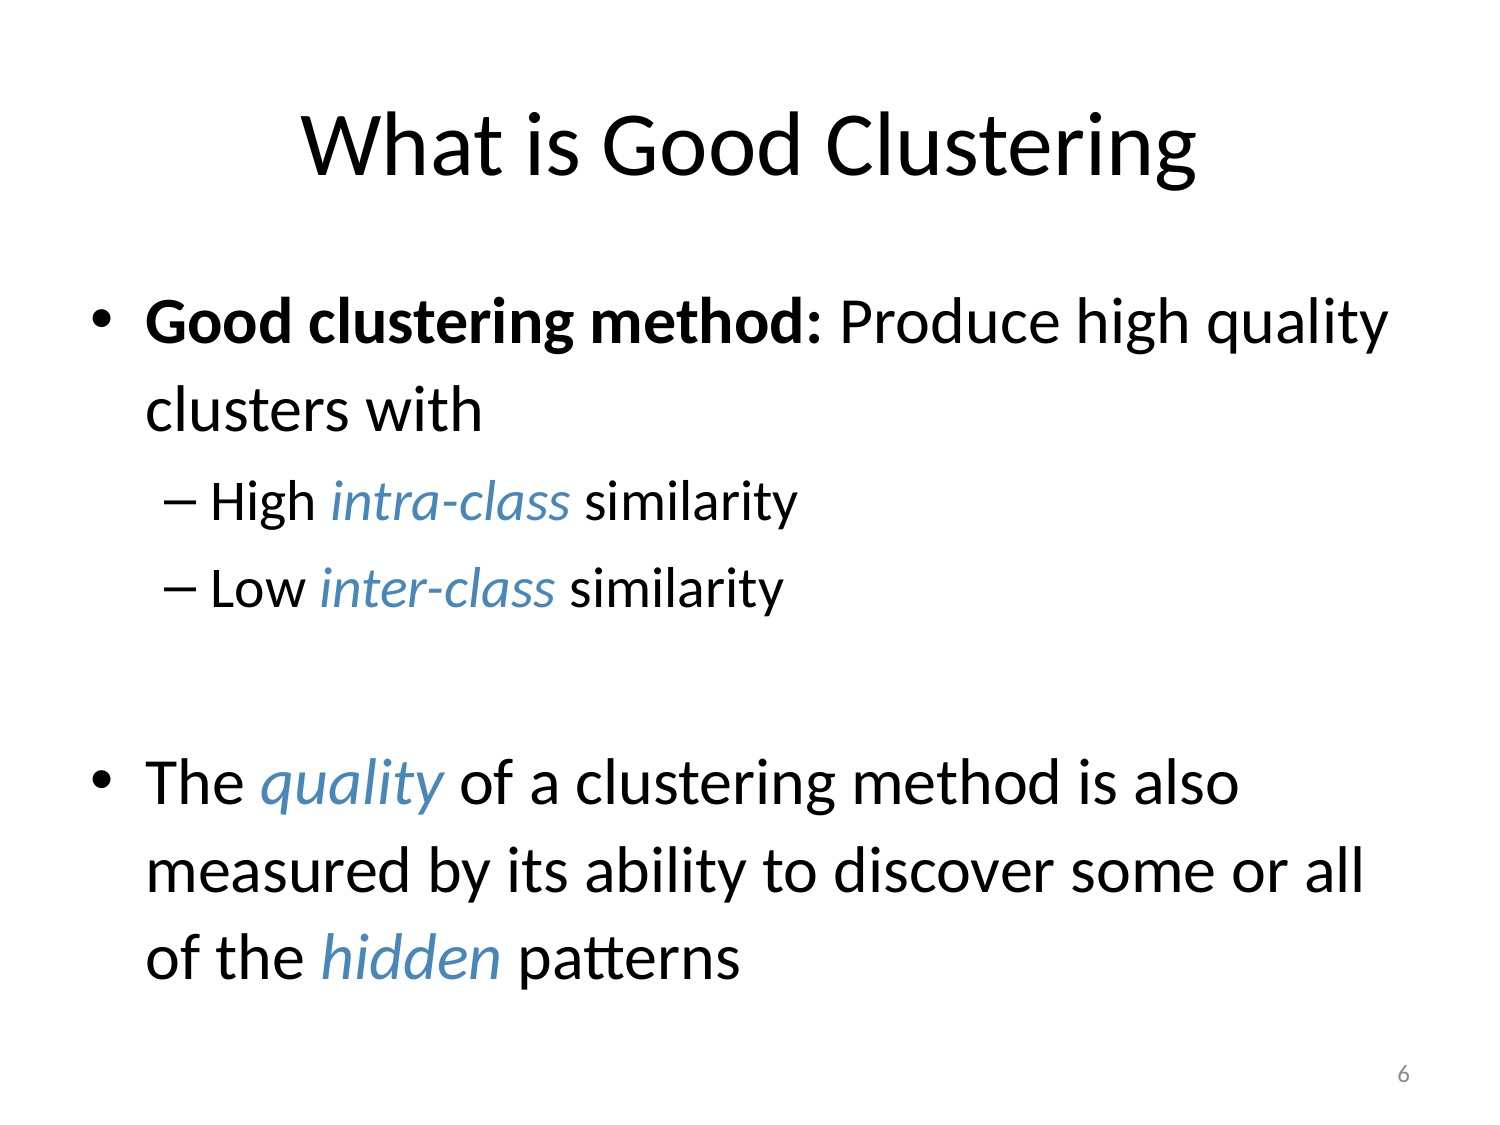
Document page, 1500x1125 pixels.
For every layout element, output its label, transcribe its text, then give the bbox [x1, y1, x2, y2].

list Good clustering method: Produce high quality clusters with High intra-class similarity Low inter-class similarity The quality of a clustering method is also measured by its ability to discover some or all of the hidden patterns [75, 262, 1425, 1005]
slide_number 6 [1074, 1042, 1425, 1103]
title What is Good Clustering [75, 45, 1425, 233]
